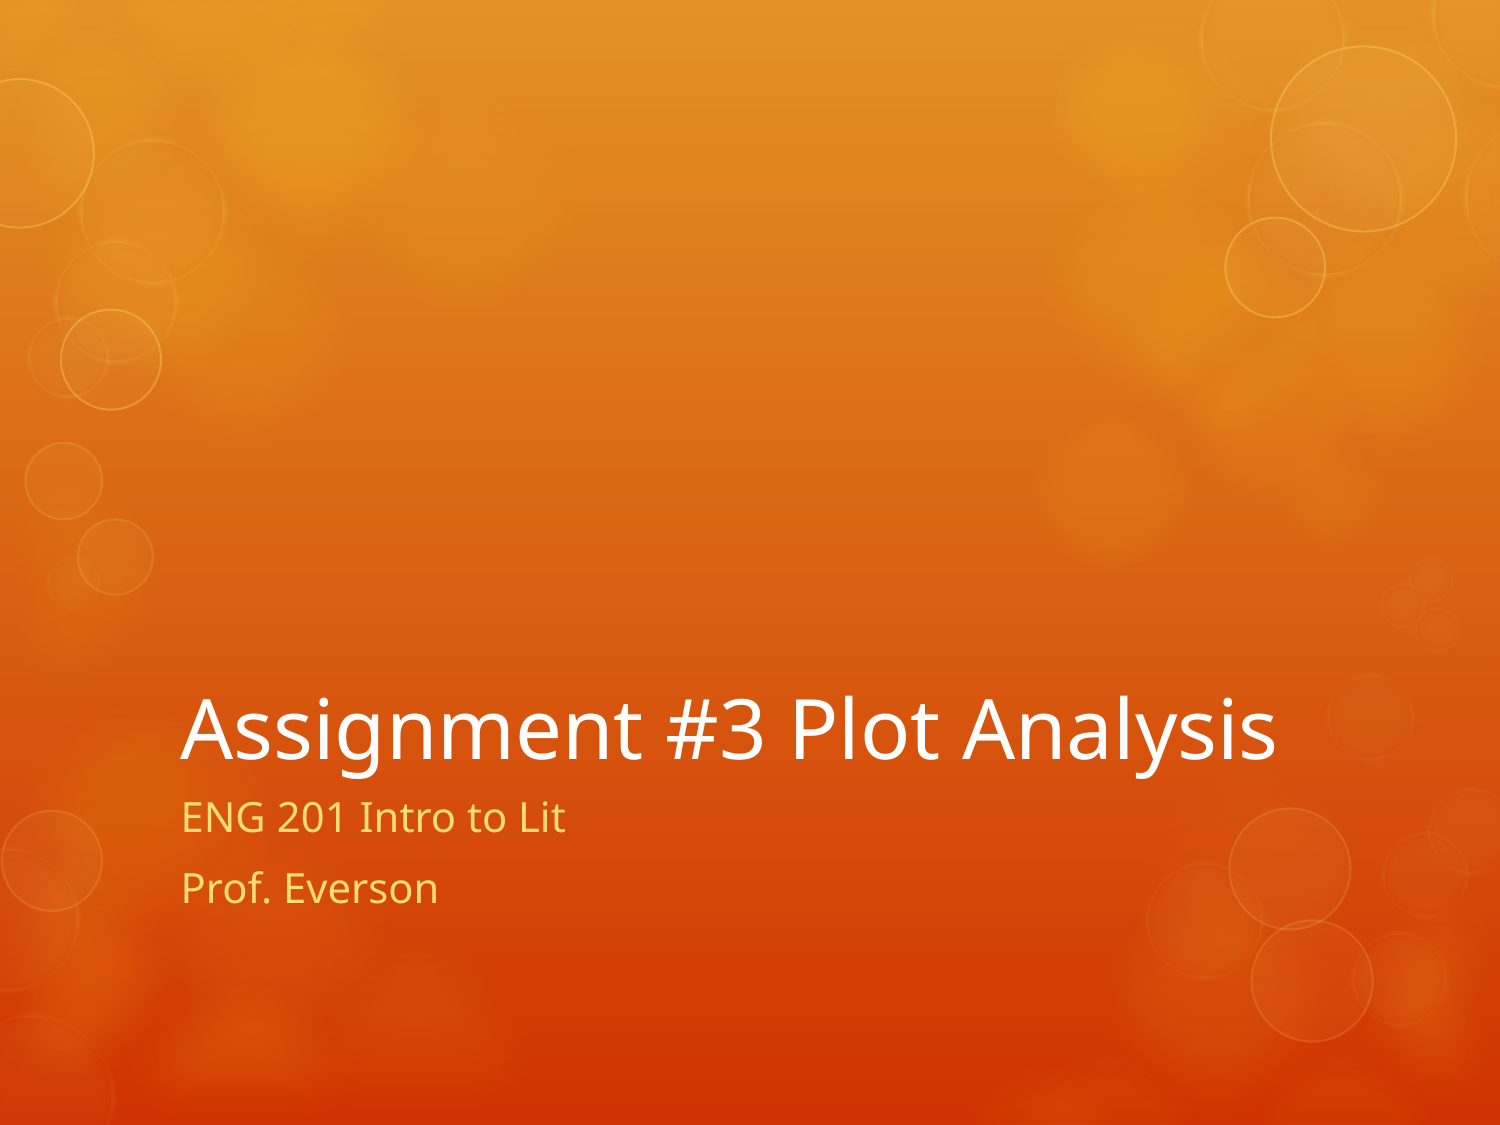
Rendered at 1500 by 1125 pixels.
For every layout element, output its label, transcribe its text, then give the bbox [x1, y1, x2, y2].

title Assignment #3 Plot Analysis [165, 542, 1450, 784]
subtitle ENG 201 Intro to Lit Prof. Everson [165, 783, 1334, 925]
